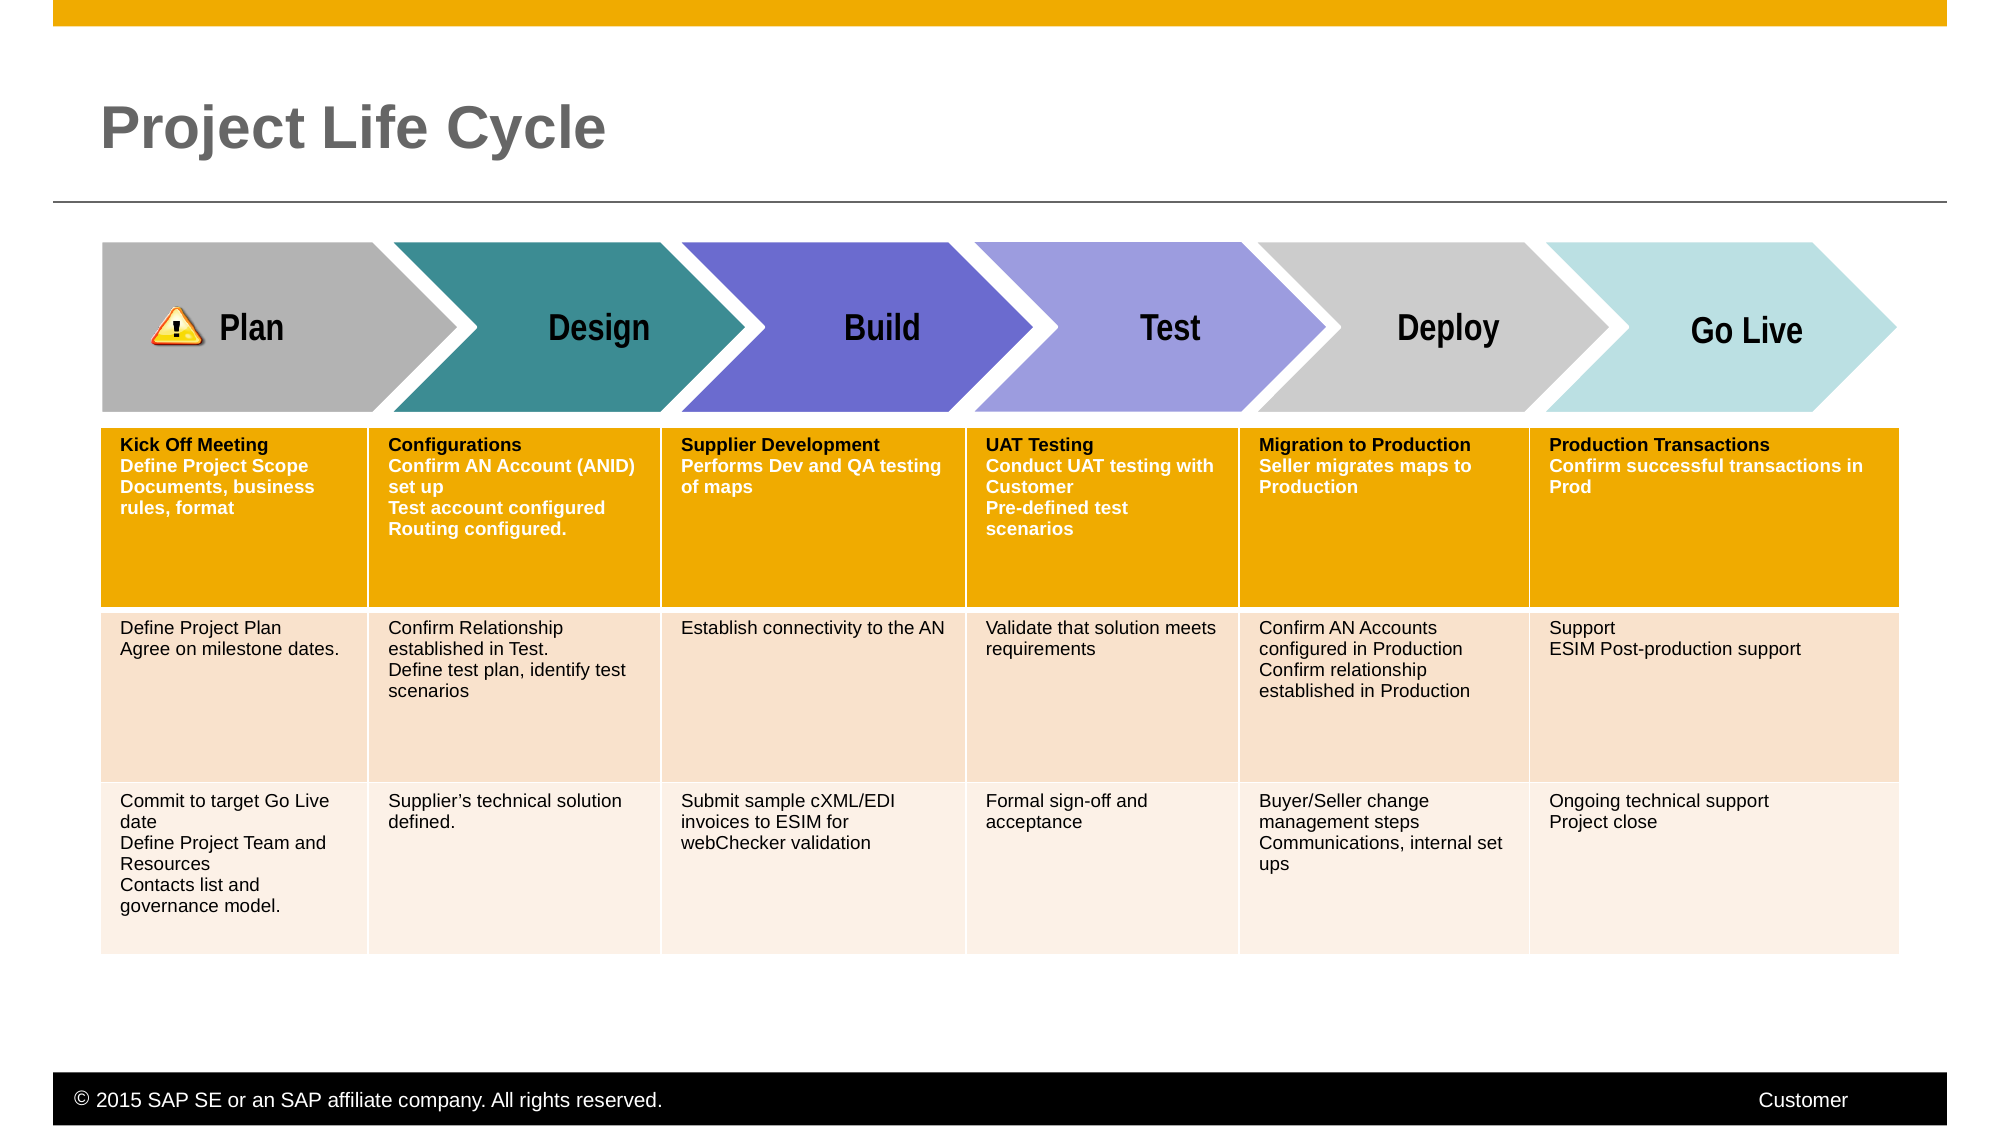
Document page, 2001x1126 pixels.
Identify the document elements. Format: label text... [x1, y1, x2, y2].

table_cell Support ESIM Post-production support [1530, 613, 1899, 782]
text_box Design [532, 269, 661, 388]
text_box Deploy [1381, 270, 1510, 387]
table_cell Commit to target Go Live date Define Project Team and Resources Contacts list and governance model. [101, 783, 367, 954]
text_box [1252, 240, 1613, 415]
text_box [969, 239, 1330, 414]
table_cell Confirm Relationship established in Test. Define test plan, identify test scenarios [369, 613, 660, 782]
table_header UAT Testing Conduct UAT testing with Customer Pre-defined test scenarios [967, 428, 1238, 607]
table_header Supplier Development Performs Dev and QA testing of maps [662, 428, 965, 607]
table_cell Validate that solution meets requirements [967, 613, 1238, 782]
table_cell Supplier’s technical solution defined. [369, 783, 660, 954]
text_box [676, 240, 1037, 415]
text_box Plan [146, 273, 349, 383]
table_cell Submit sample cXML/EDI invoices to ESIM for webChecker validation [662, 783, 965, 954]
text_box [1540, 240, 1901, 415]
table_cell Establish connectivity to the AN [662, 613, 965, 782]
table_header Production Transactions Confirm successful transactions in Prod [1530, 428, 1899, 607]
text_box Go Live [1672, 296, 1822, 360]
picture [146, 303, 208, 350]
table_header Configurations Confirm AN Account (ANID) set up Test account configured Routing configured. [369, 428, 660, 607]
text_box Project Life Cycle [100, 87, 944, 161]
table_header Migration to Production Seller migrates maps to Production [1240, 428, 1529, 607]
table_cell Formal sign-off and acceptance [967, 783, 1238, 954]
text_box [100, 240, 461, 415]
text_box Test [1103, 273, 1232, 384]
text_box [388, 240, 749, 415]
table_cell Buyer/Seller change management steps Communications, internal set ups [1240, 783, 1529, 954]
table_cell Define Project Plan Agree on milestone dates. [101, 613, 367, 782]
text_box Build [815, 261, 944, 396]
table_cell Confirm AN Accounts configured in Production Confirm relationship established in Production [1240, 613, 1529, 782]
table_header Kick Off Meeting Define Project Scope Documents, business rules, format [101, 428, 367, 607]
table_cell Ongoing technical support Project close [1530, 783, 1899, 954]
